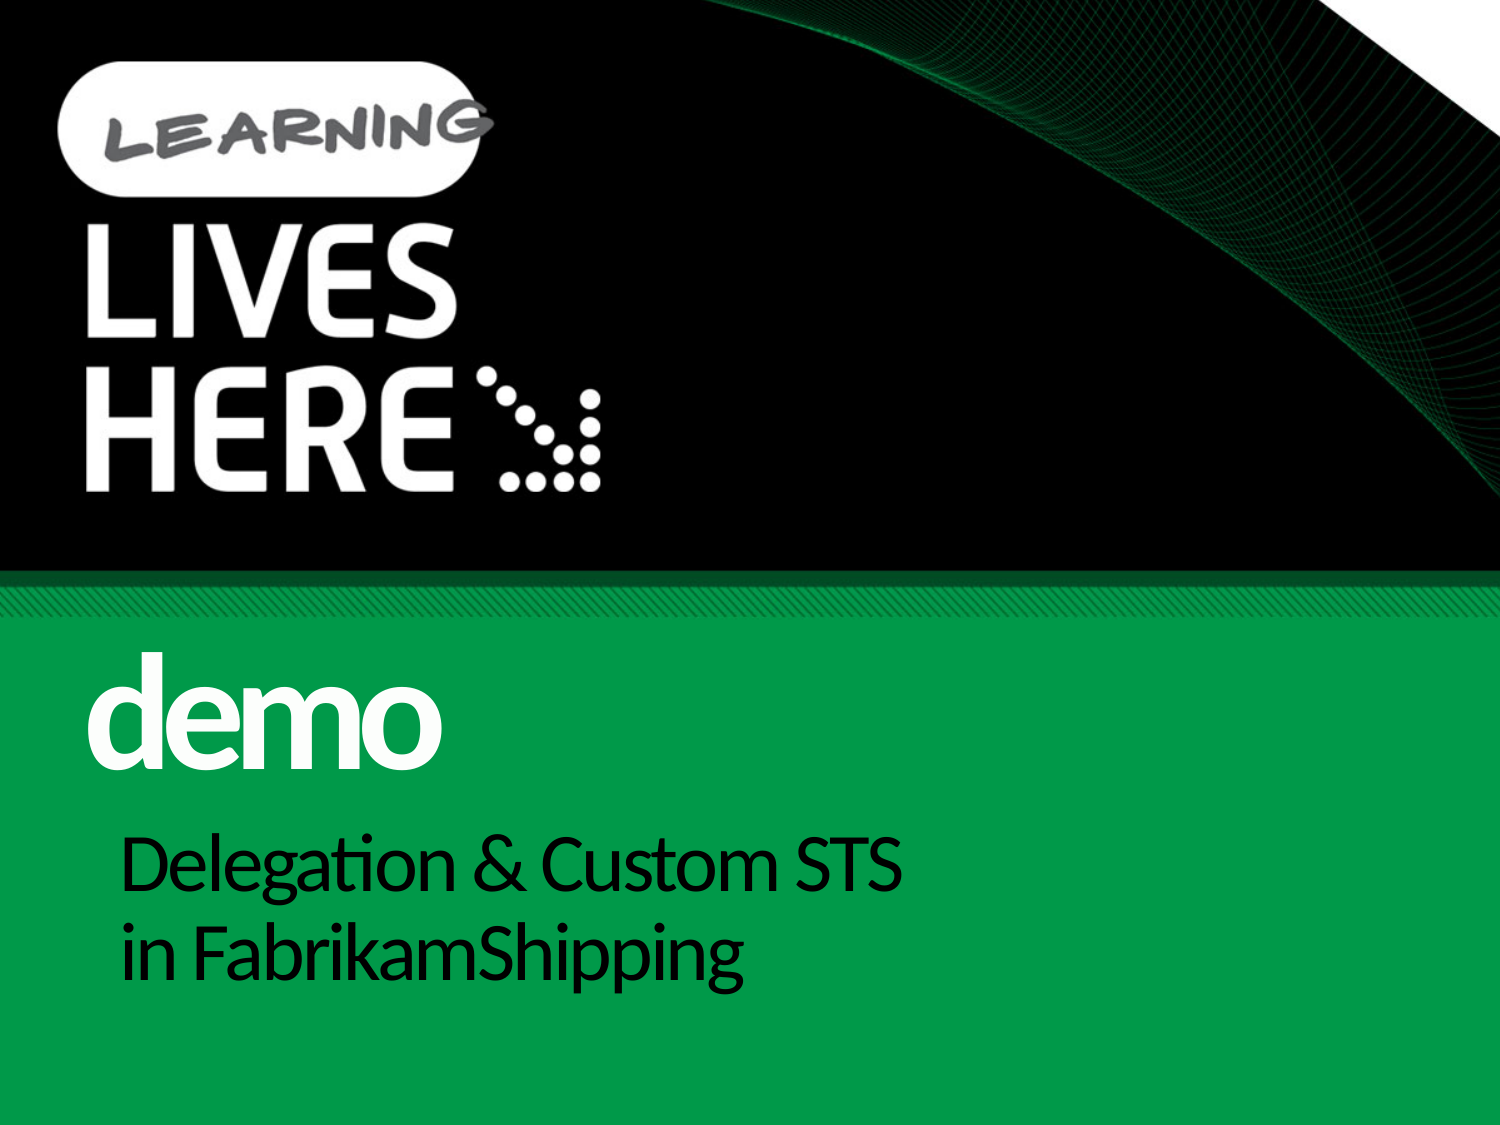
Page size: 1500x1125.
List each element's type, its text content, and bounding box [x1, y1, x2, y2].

list demo [83, 625, 1345, 800]
picture [0, 0, 1500, 1125]
title Delegation & Custom STS in FabrikamShipping [119, 819, 1375, 943]
